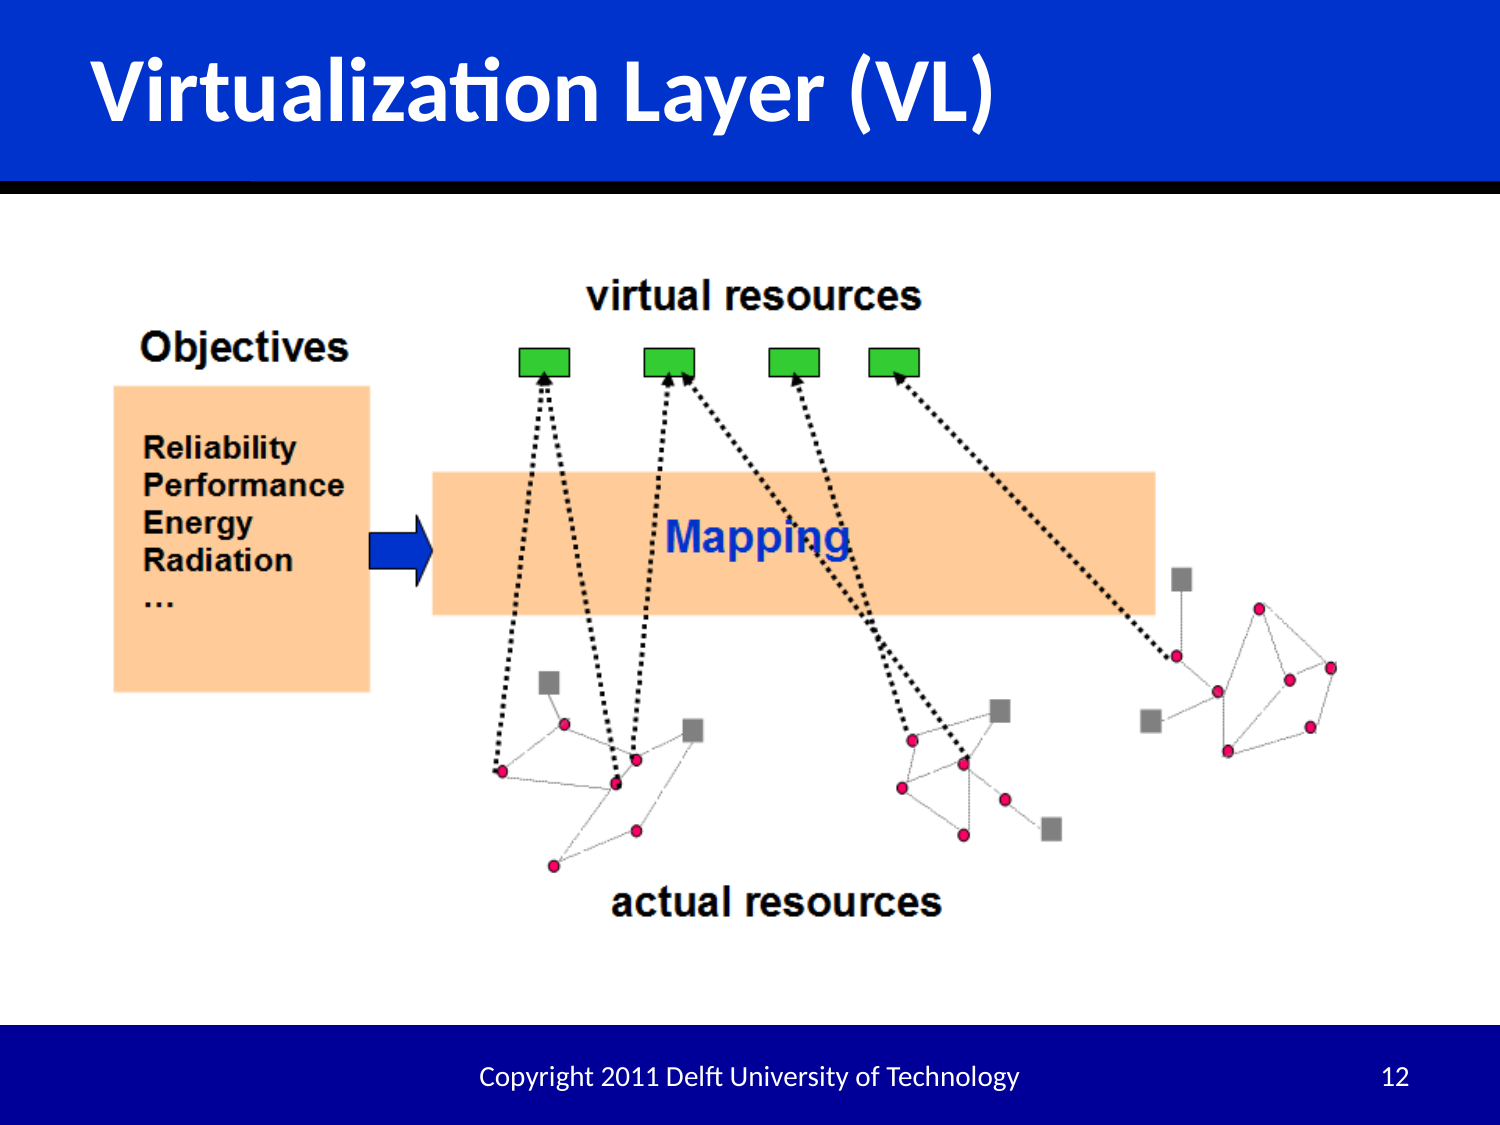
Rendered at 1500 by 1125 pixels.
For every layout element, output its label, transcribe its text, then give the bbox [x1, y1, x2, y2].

picture [112, 262, 1388, 934]
footer Copyright 2011 Delft University of Technology [437, 1049, 1063, 1103]
title Virtualization Layer (VL) [74, 24, 1426, 163]
slide_number 12 [1074, 1049, 1426, 1103]
